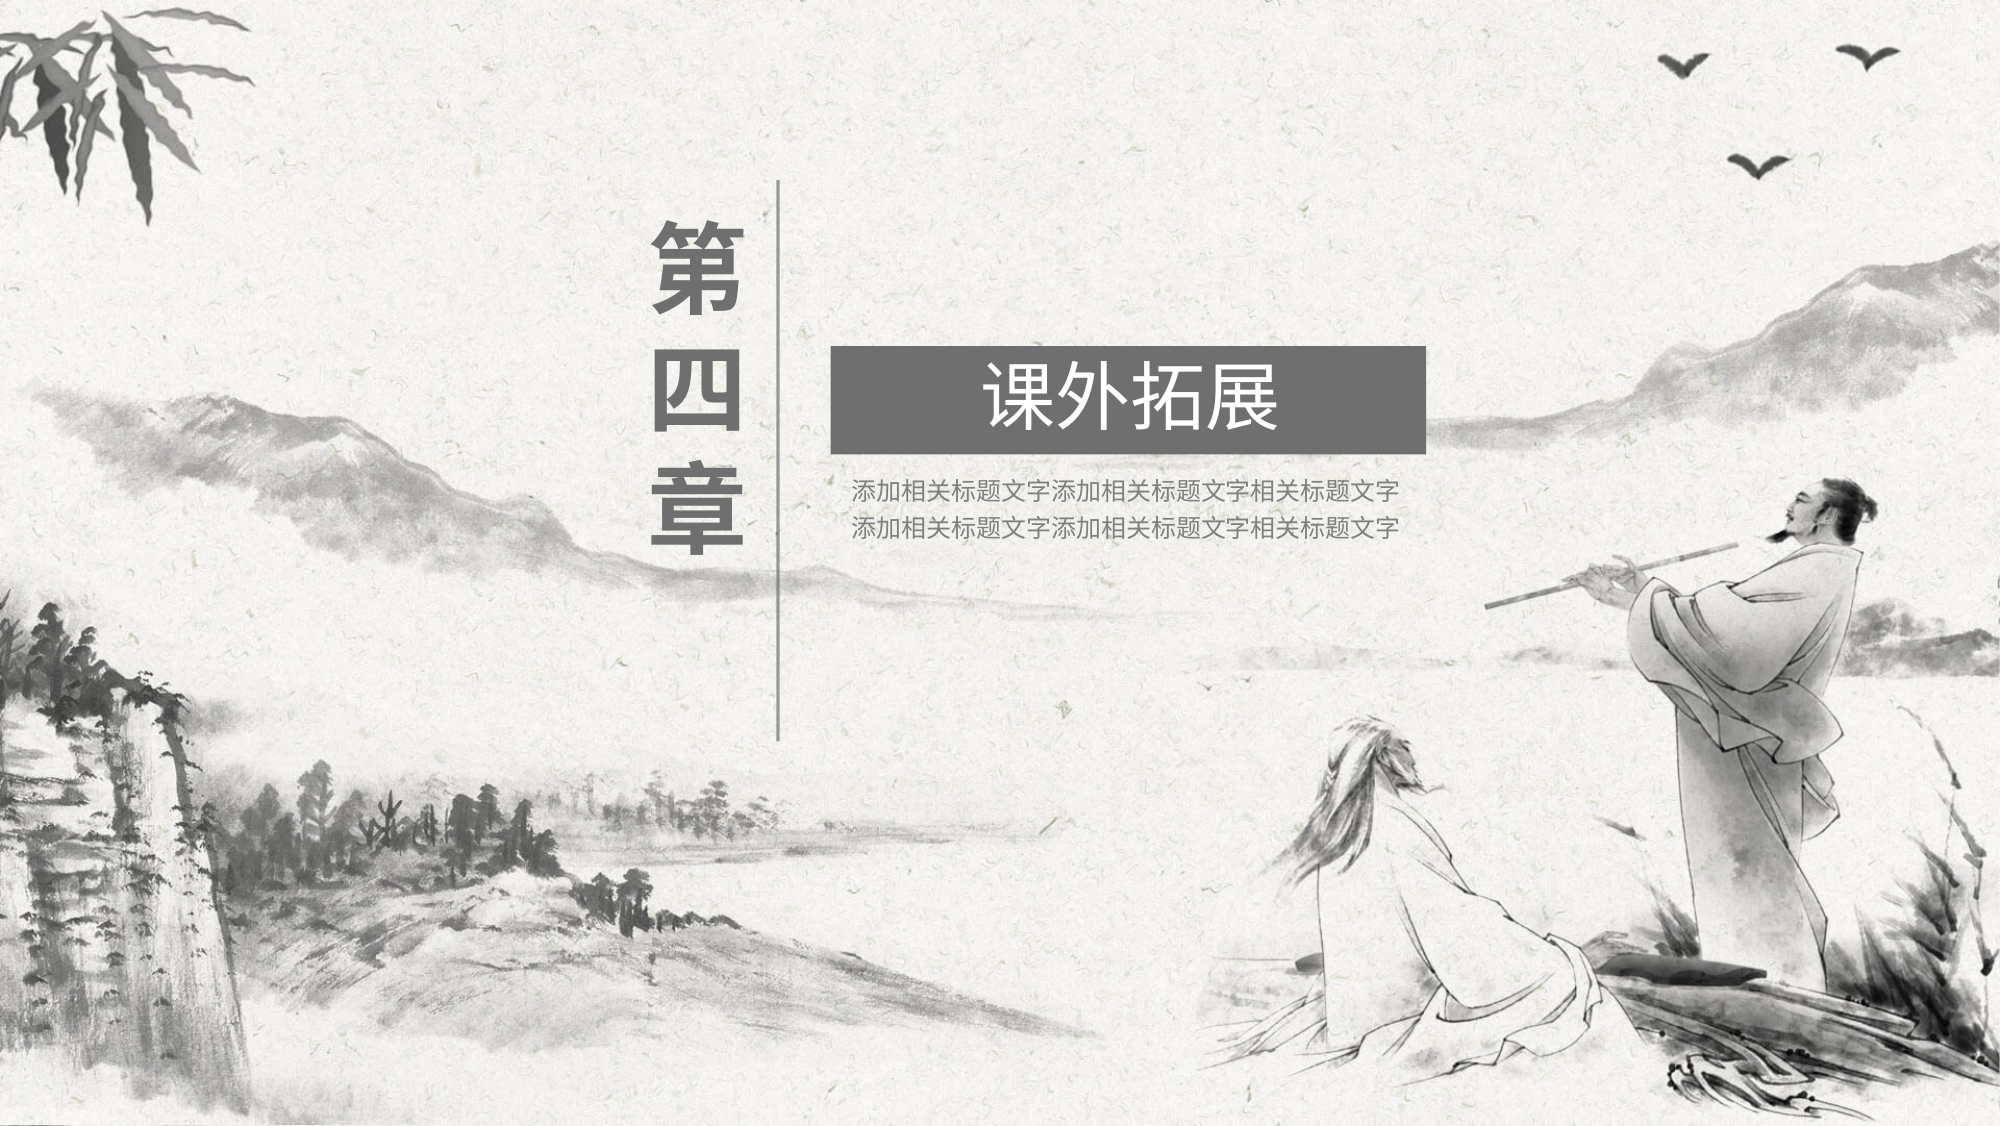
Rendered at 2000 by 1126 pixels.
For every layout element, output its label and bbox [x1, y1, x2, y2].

text_box [830, 341, 1427, 455]
picture [0, 0, 2000, 1126]
